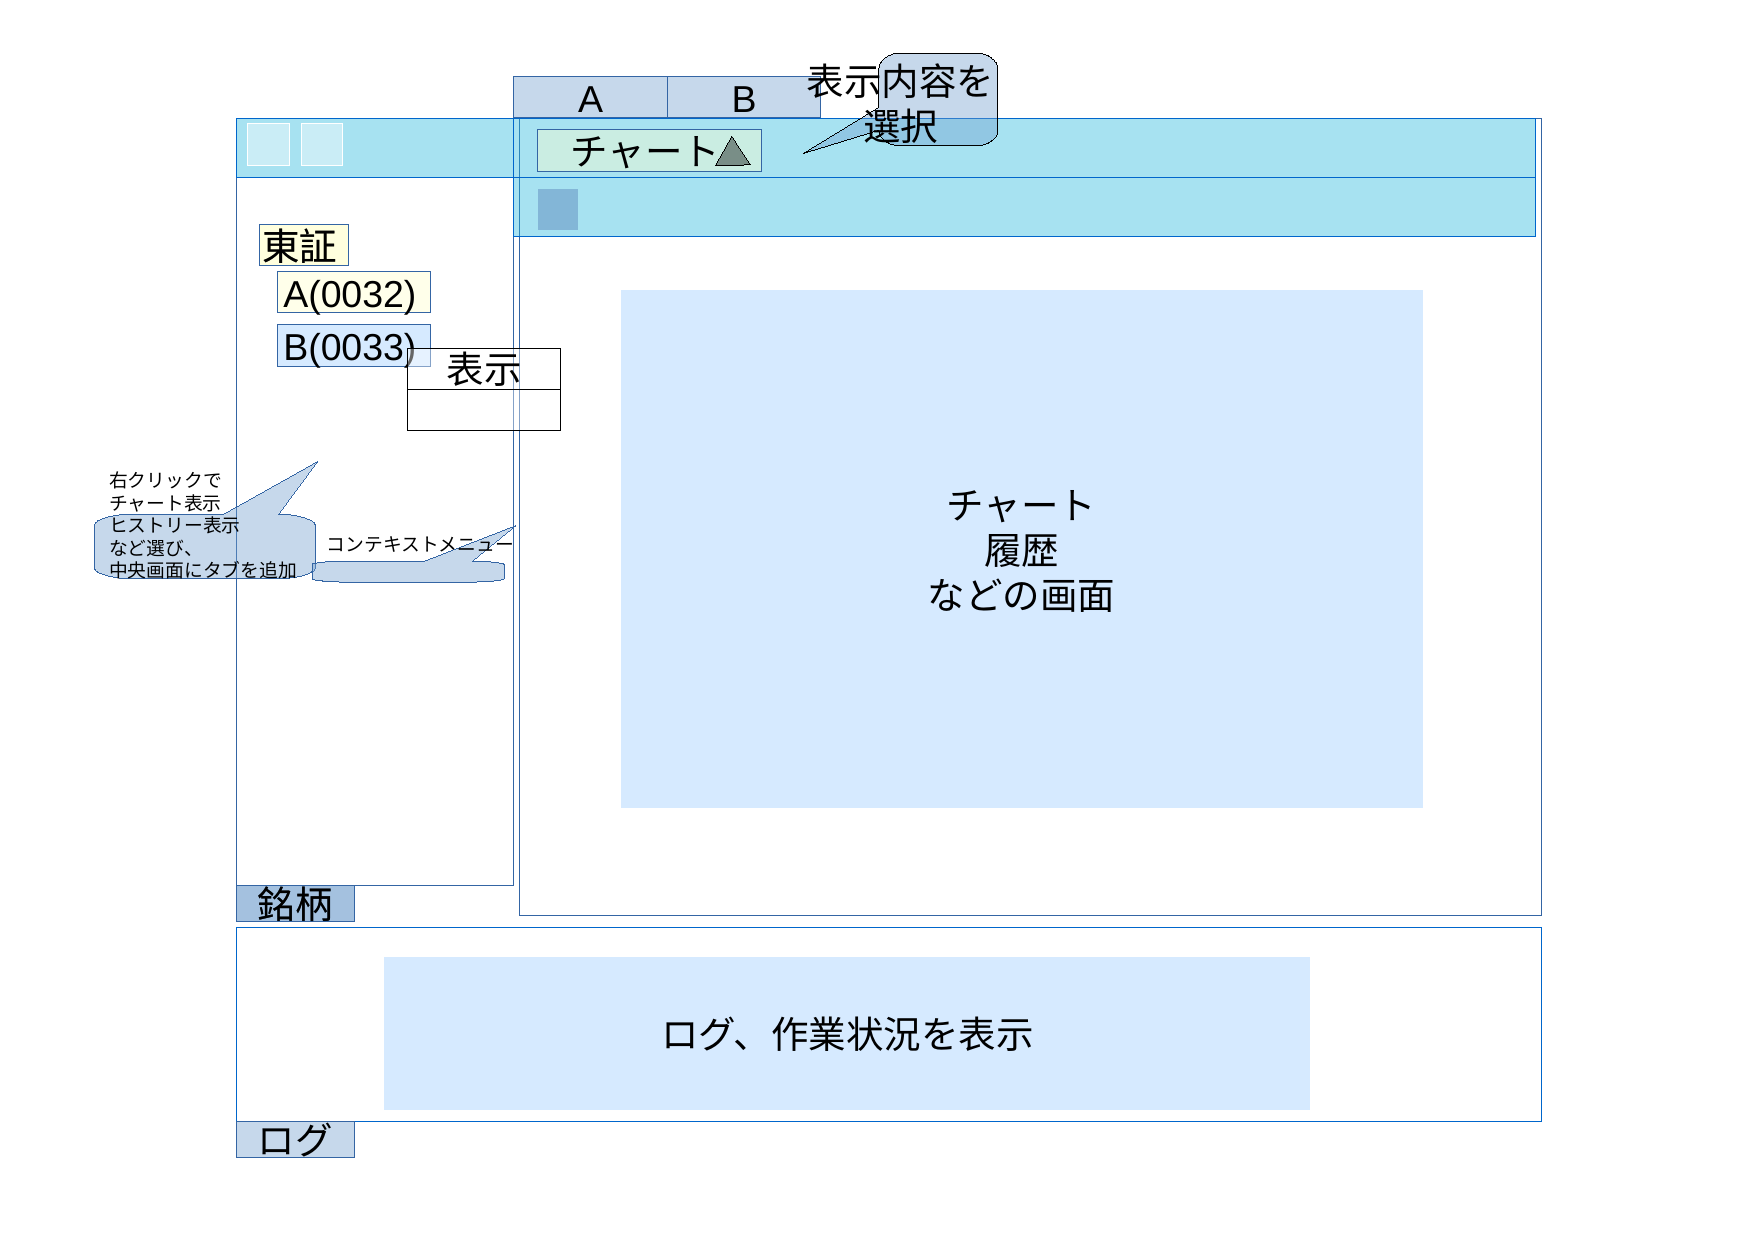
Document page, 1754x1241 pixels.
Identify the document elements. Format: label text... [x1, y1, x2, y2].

text_box [247, 123, 290, 166]
text_box ログ [236, 1121, 355, 1158]
text_box [236, 927, 1542, 1122]
text_box 東証 [259, 224, 349, 266]
text_box B(0033) [277, 324, 431, 367]
text_box A [513, 76, 667, 118]
text_box [407, 389, 561, 431]
text_box 表示内容を 選択 [803, 53, 998, 154]
text_box [236, 118, 513, 178]
text_box チャート [537, 129, 762, 172]
text_box チャート 履歴 などの画面 [620, 289, 1424, 809]
text_box ログ、作業状況を表示 [383, 956, 1311, 1111]
text_box [236, 528, 514, 886]
text_box [236, 178, 514, 562]
text_box [519, 118, 1542, 916]
text_box B [667, 76, 821, 118]
text_box [513, 177, 1536, 237]
text_box 銘柄 [236, 885, 355, 922]
text_box [513, 118, 1536, 177]
text_box 表示 [407, 348, 561, 389]
text_box [715, 136, 751, 166]
text_box コンテキストメニュー [312, 525, 516, 583]
text_box A(0032) [277, 271, 431, 313]
text_box 右クリックで チャート表示 ヒストリー表示 など選び、 中央画面にタブを追加 [94, 461, 318, 579]
text_box [301, 123, 343, 166]
